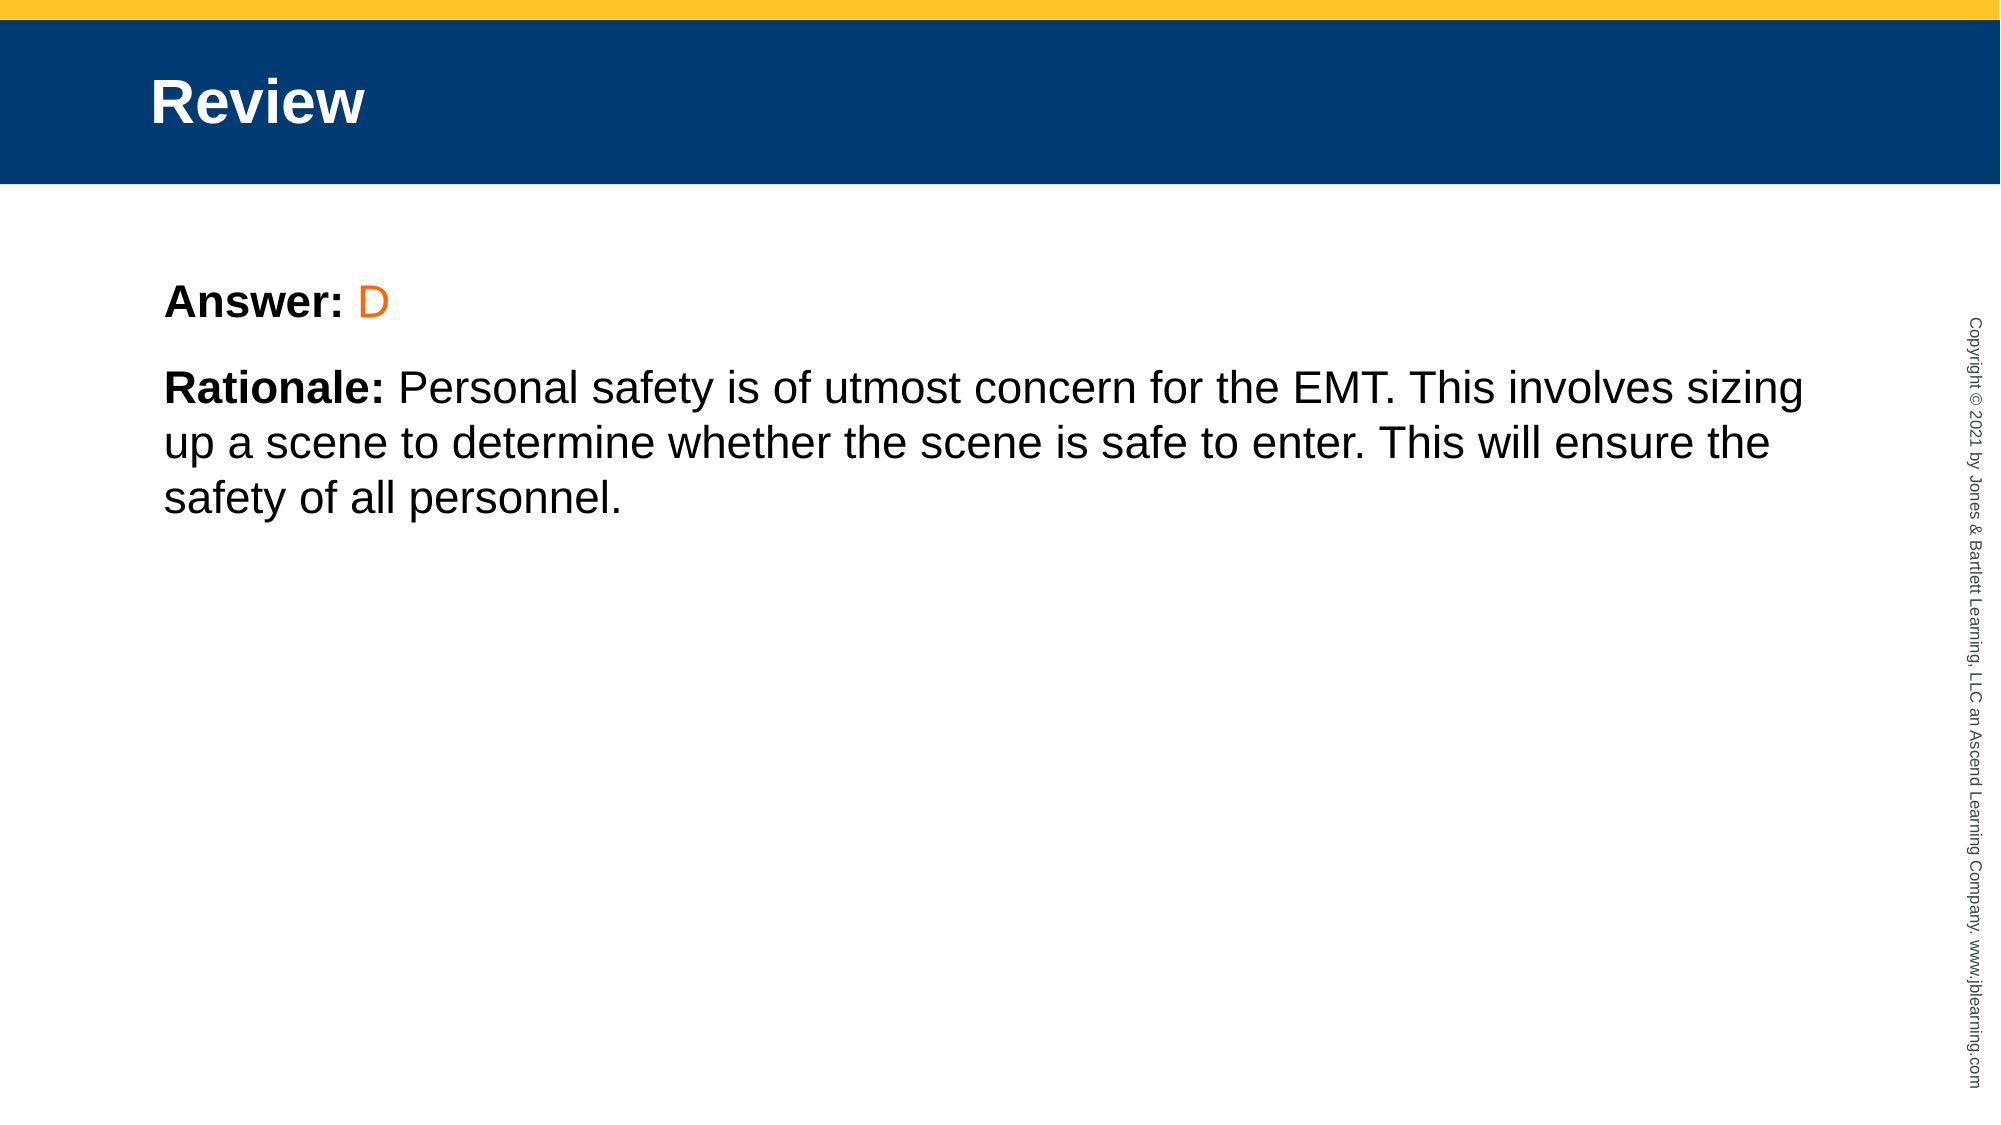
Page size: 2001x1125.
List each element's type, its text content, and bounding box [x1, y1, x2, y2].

list Answer: D Rationale: Personal safety is of utmost concern for the EMT. This involves sizing up a scene to determine whether the scene is safe to enter. This will ensure the safety of all personnel. [148, 241, 1849, 1030]
title Review [0, 19, 2000, 185]
